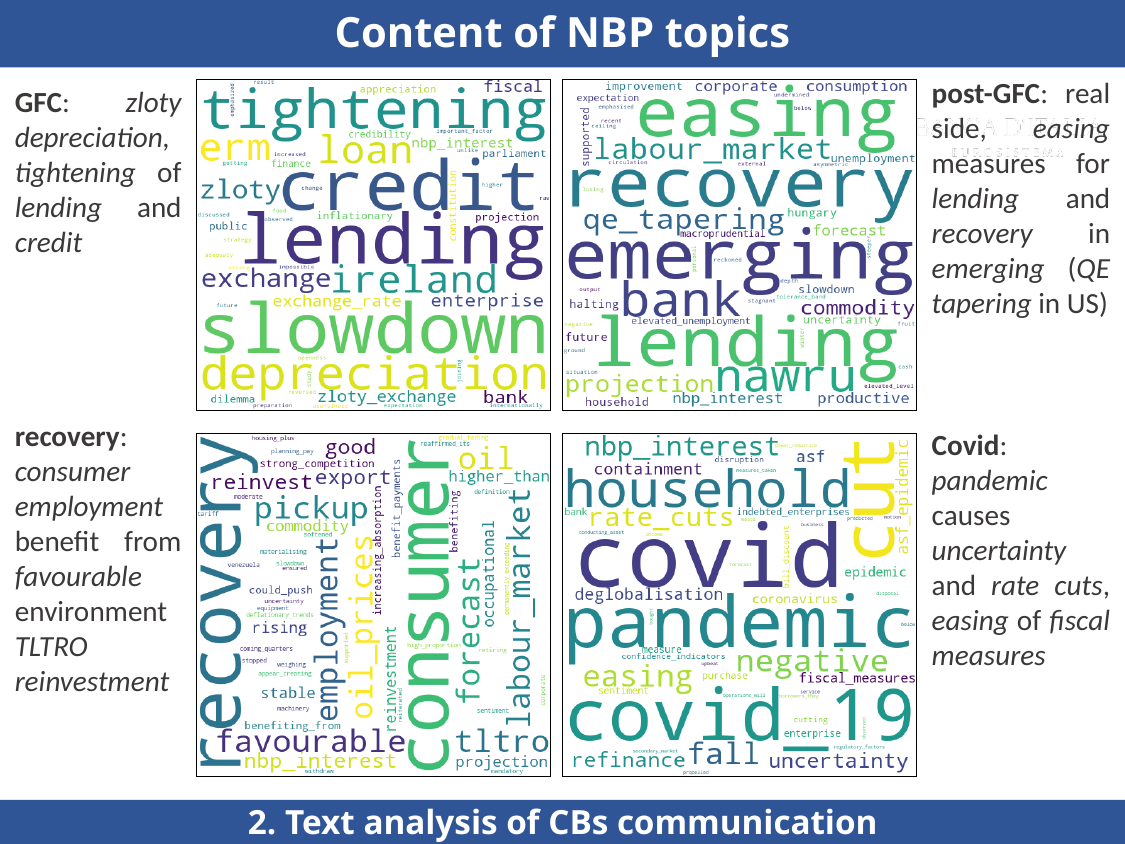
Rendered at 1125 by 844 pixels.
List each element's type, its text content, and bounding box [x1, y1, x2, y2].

text_box 2. Text analysis of CBs communication [0, 799, 1125, 844]
picture [562, 433, 917, 777]
title Content of NBP topics [0, 0, 1125, 68]
picture [196, 433, 551, 777]
picture [196, 79, 551, 411]
text_box post-GFC: real side, easing measures for lending and recovery in emerging (QE tapering in US) [916, 67, 1125, 362]
text_box Covid: pandemic causes uncertainty and rate cuts, easing of fiscal measures [916, 419, 1125, 679]
picture [562, 79, 1102, 411]
text_box GFC: zloty depreciation, tightening of lending and credit [0, 76, 197, 266]
text_box recovery: consumer employment benefit from favourable environment TLTRO reinvestment [0, 410, 197, 705]
